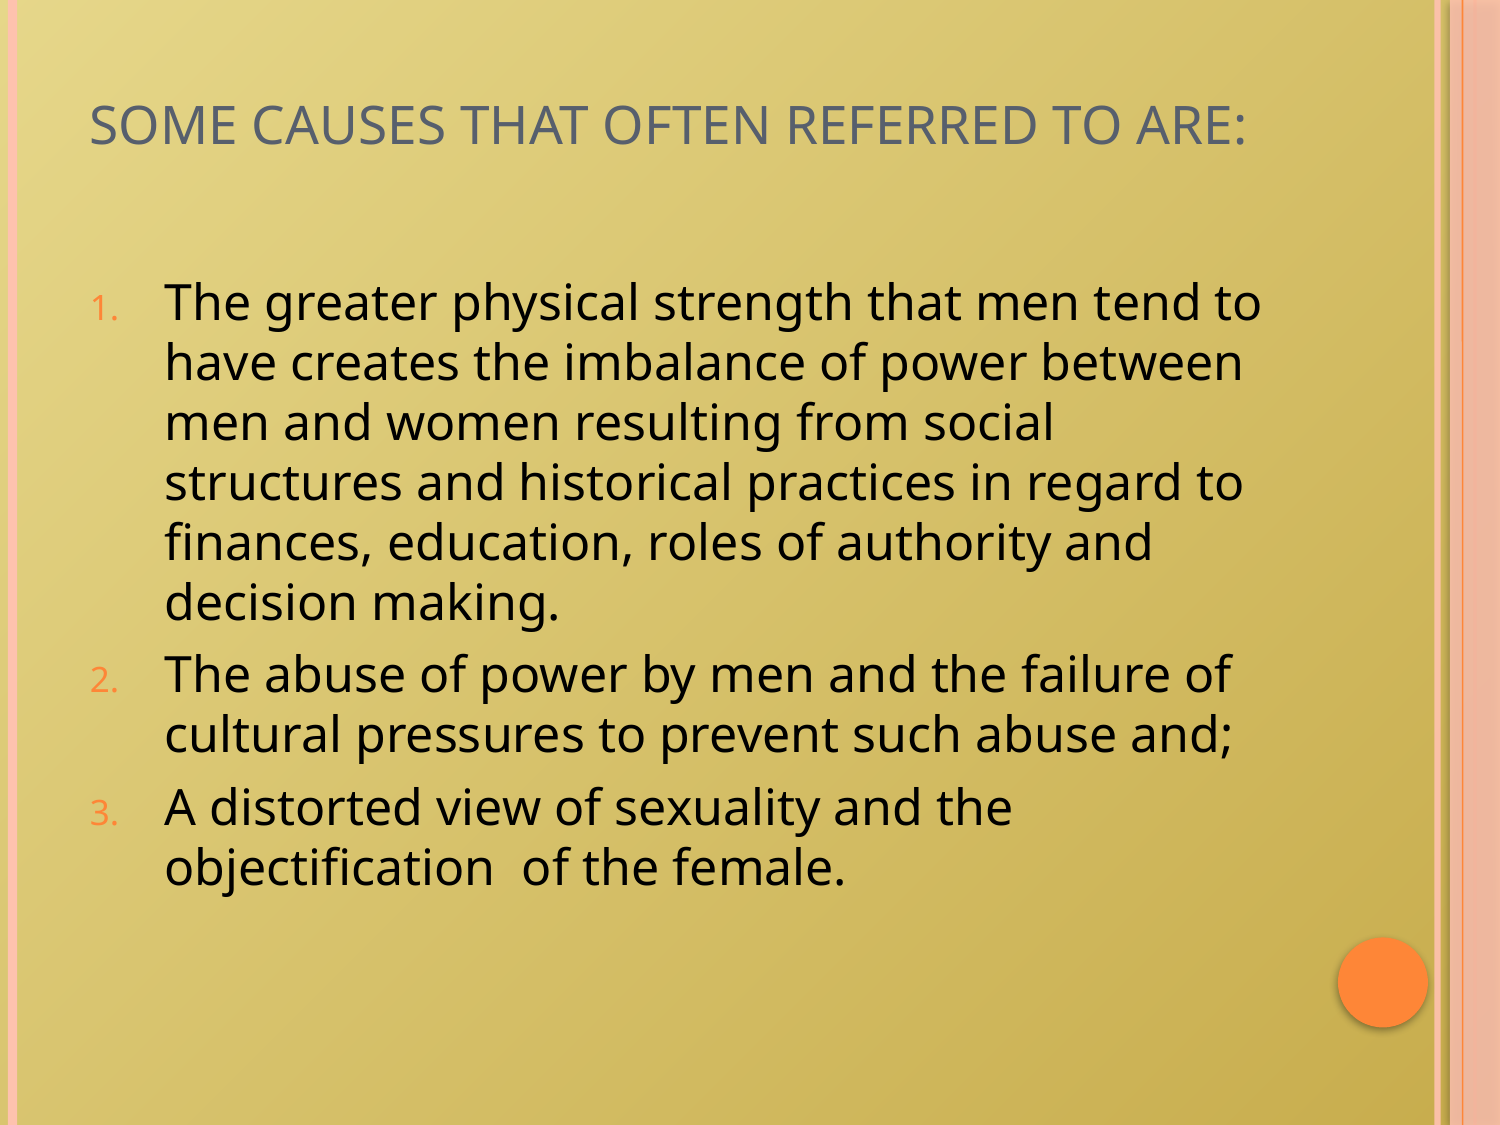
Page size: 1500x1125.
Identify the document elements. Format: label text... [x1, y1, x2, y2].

title Some causes that often referred to are: [75, 45, 1300, 163]
list The greater physical strength that men tend to have creates the imbalance of power between men and women resulting from social structures and historical practices in regard to finances, education, roles of authority and decision making. The abuse of power by men and the failure of cultural pressures to prevent such abuse and; A distorted view of sexuality and the objectification of the female. [75, 262, 1300, 1062]
